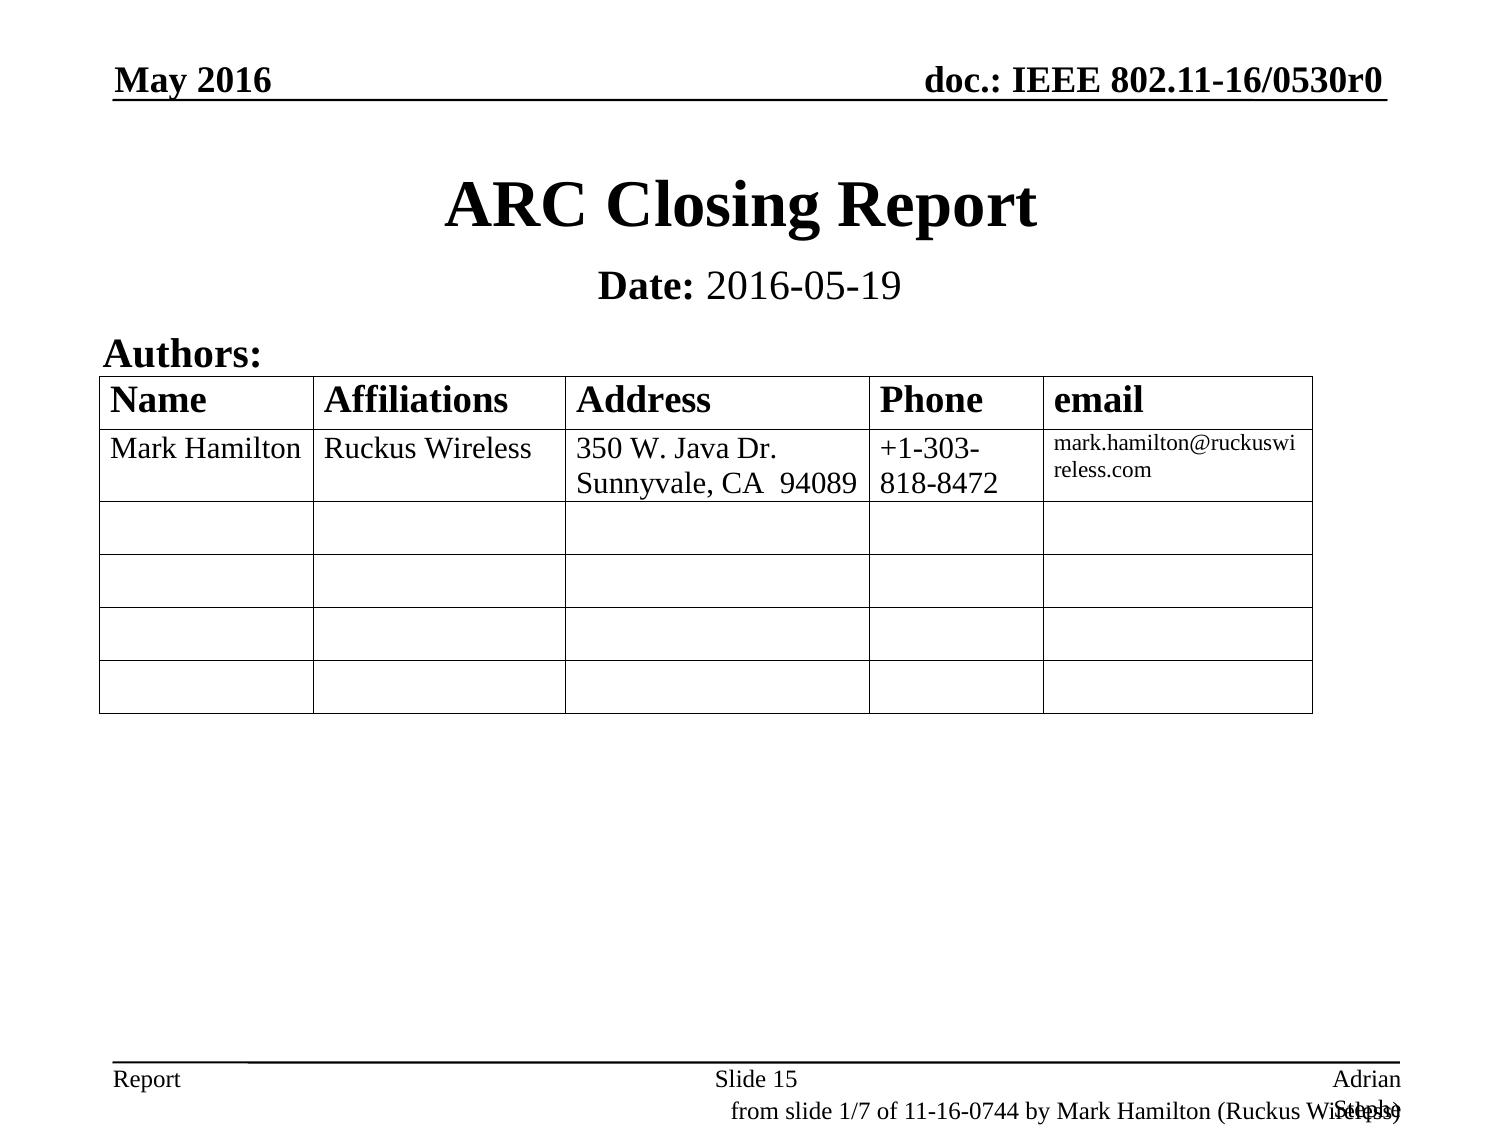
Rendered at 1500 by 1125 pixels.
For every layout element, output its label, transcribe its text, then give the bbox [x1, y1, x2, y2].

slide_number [114, 54, 374, 101]
text_box Authors: [87, 318, 325, 374]
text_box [85, 375, 1343, 813]
text_box from slide 1/7 of 11-16-0744 by Mark Hamilton (Ruckus Wireless) [343, 1087, 1417, 1125]
title ARC Closing Report [112, 112, 1388, 249]
list Date: 2016-05-19 [112, 249, 1388, 313]
slide_number Slide 15 [711, 1061, 801, 1093]
footer Adrian Stephens, Intel Corporation [1324, 1061, 1402, 1093]
